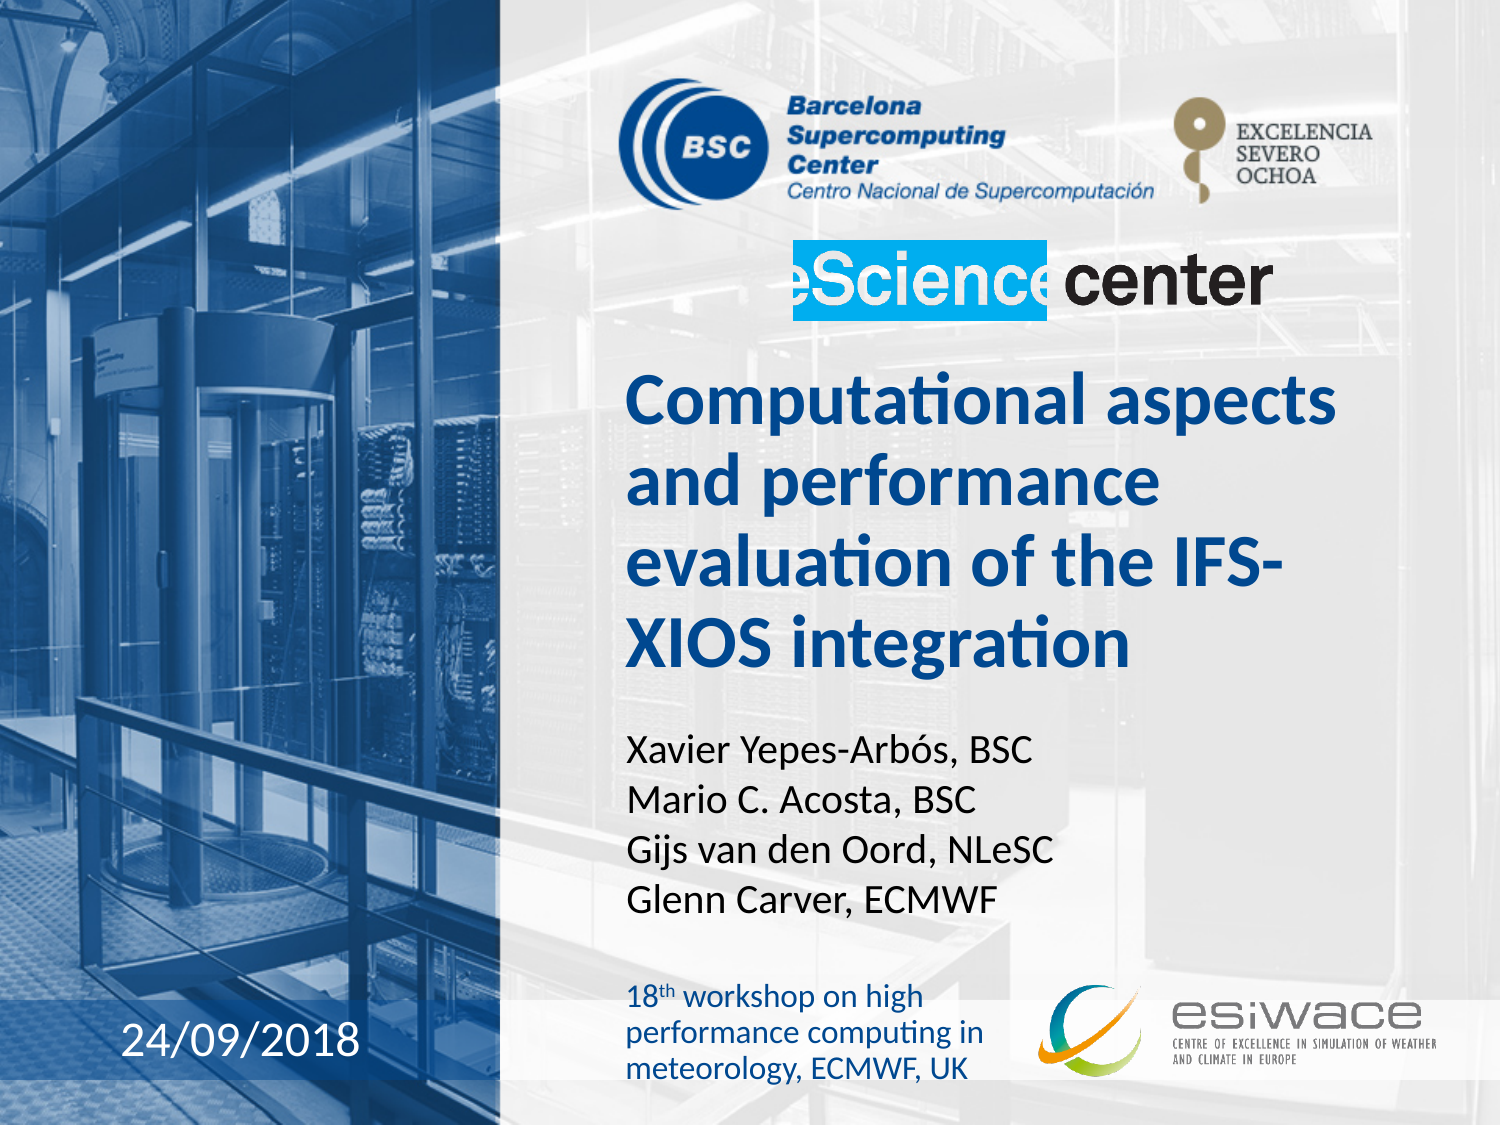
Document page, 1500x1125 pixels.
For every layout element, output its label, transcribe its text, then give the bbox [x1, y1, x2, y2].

picture [0, 0, 1500, 1125]
text_box Xavier Yepes-Arbós, BSC Mario C. Acosta, BSC Gijs van den Oord, NLeSC Glenn Carver, ECMWF [611, 688, 1437, 955]
list 18th workshop on high performance computing in meteorology, ECMWF, UK [610, 956, 1033, 1109]
list 24/09/2018 [40, 999, 441, 1080]
title Computational aspects and performance evaluation of the IFS-XIOS integration [610, 338, 1437, 705]
